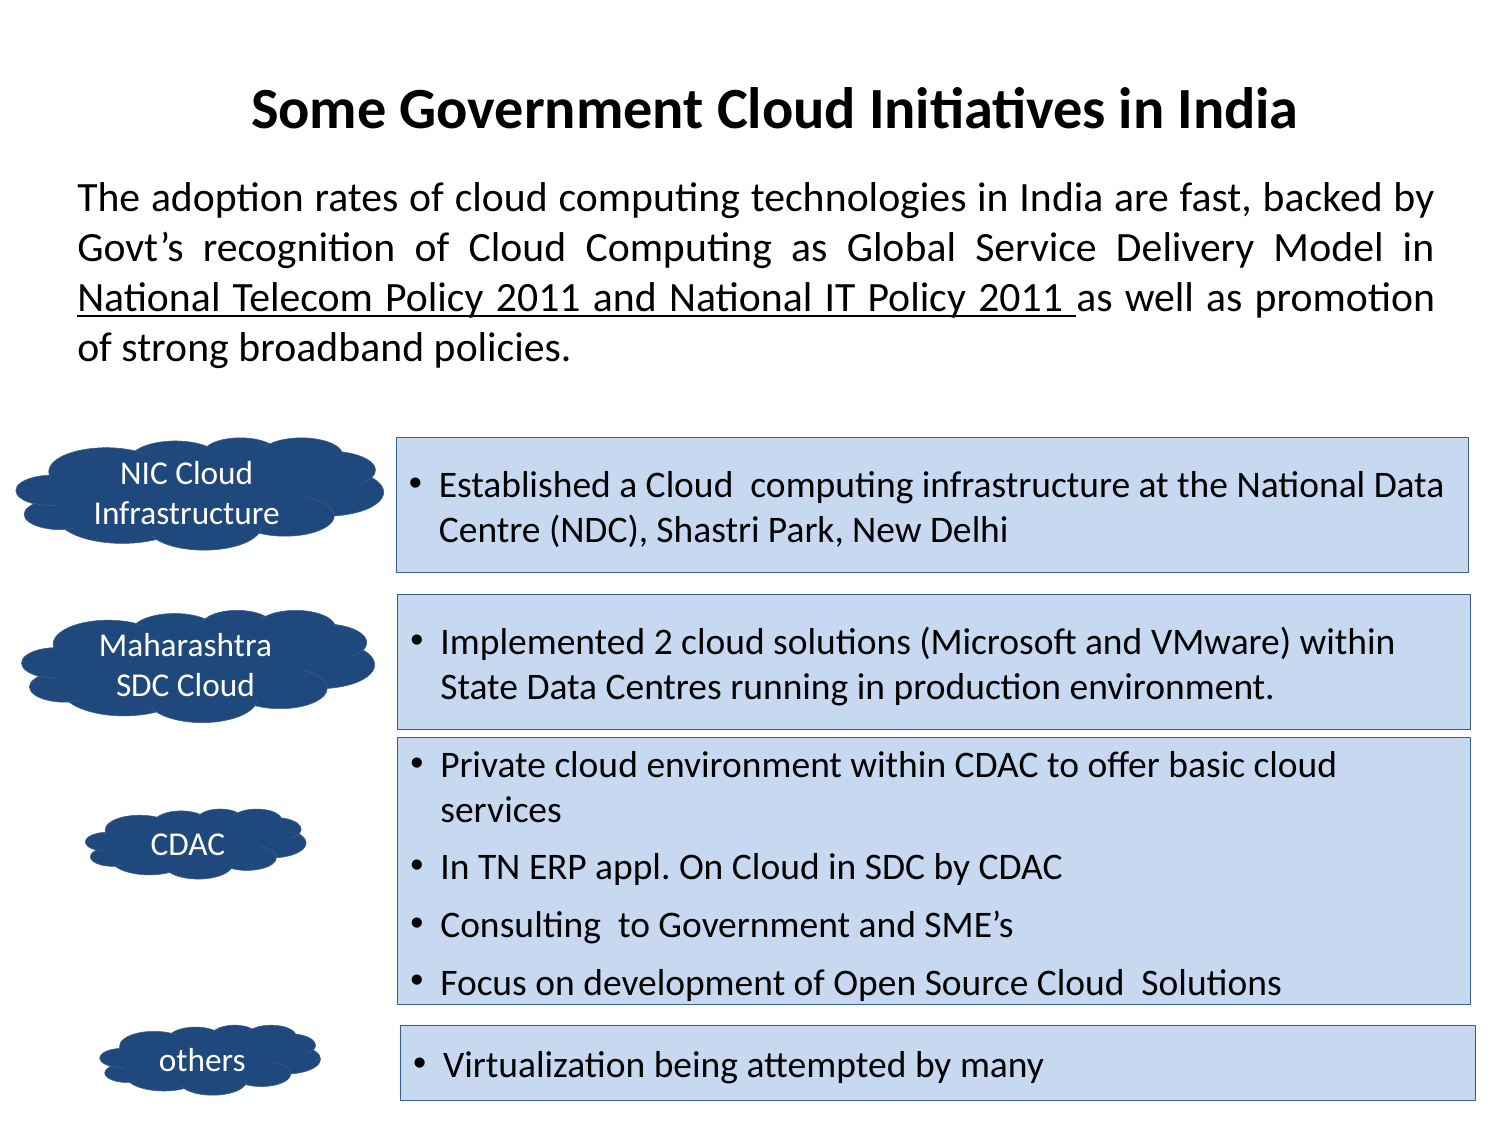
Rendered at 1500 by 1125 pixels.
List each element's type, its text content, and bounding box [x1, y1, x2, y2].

text_box Virtualization being attempted by many [398, 1023, 1477, 1102]
text_box The adoption rates of cloud computing technologies in India are fast, backed by Govt’s recognition of Cloud Computing as Global Service Delivery Model in National Telecom Policy 2011 and National IT Policy 2011 as well as promotion of strong broadband policies. [62, 162, 1450, 378]
title Some Government Cloud Initiatives in India [99, 62, 1450, 162]
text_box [15, 437, 1471, 1006]
text_box others [97, 1023, 323, 1098]
